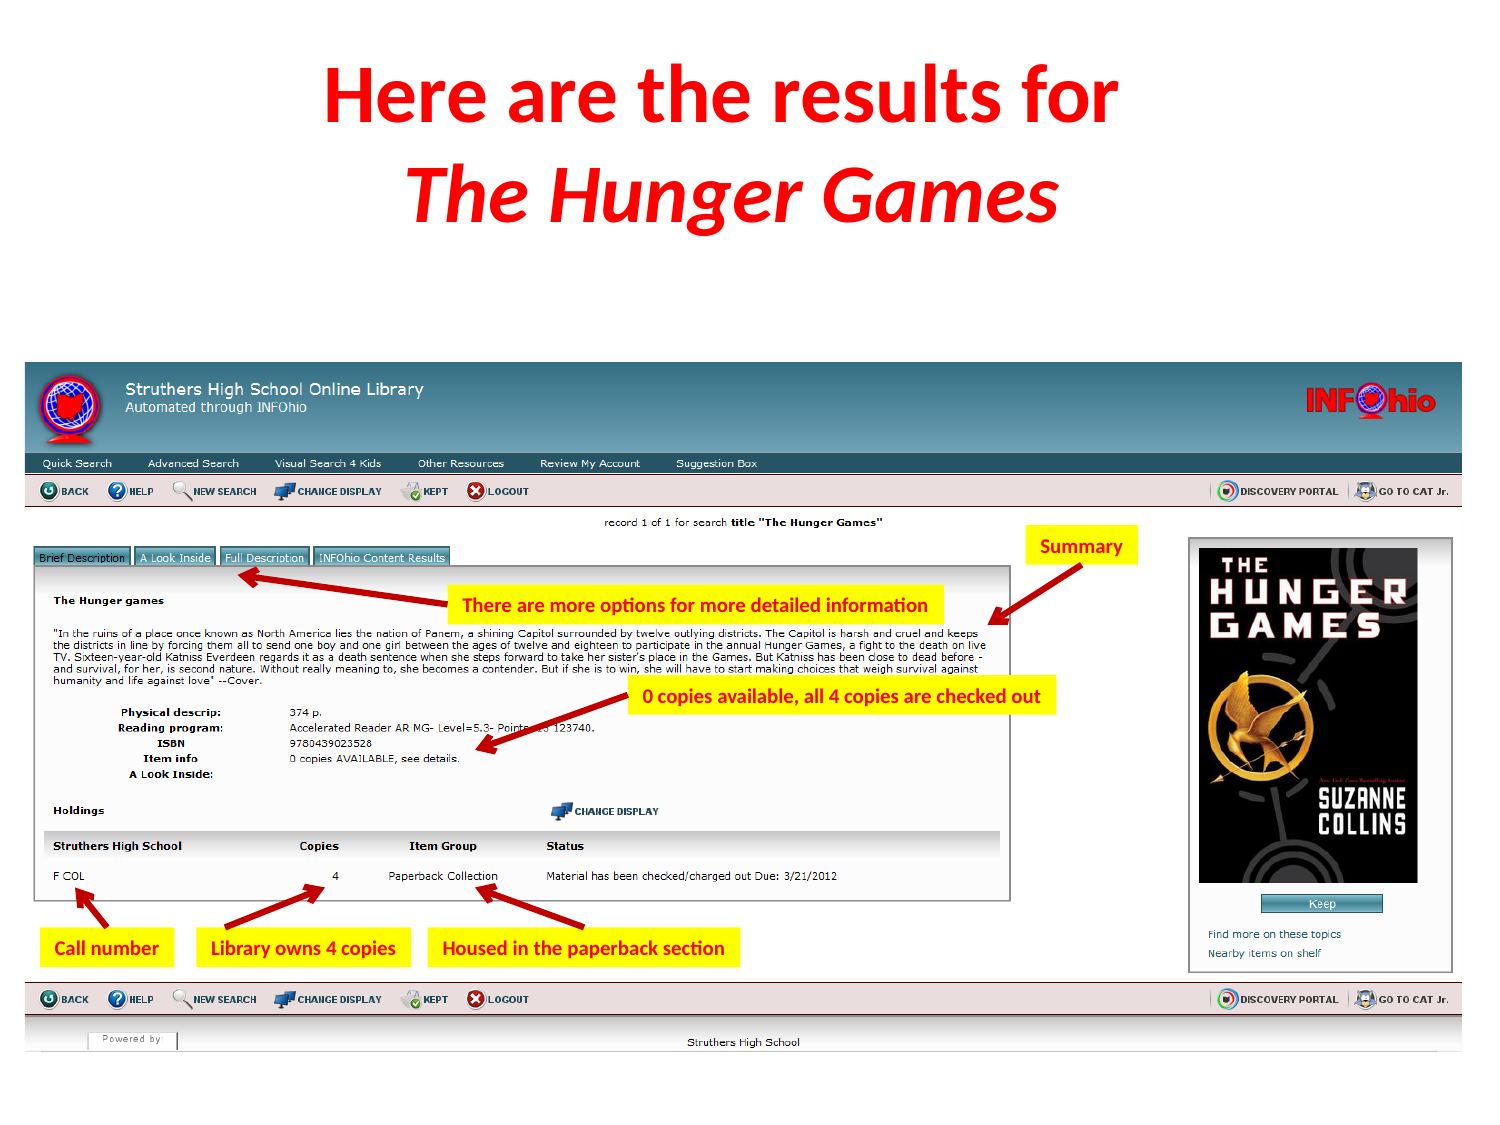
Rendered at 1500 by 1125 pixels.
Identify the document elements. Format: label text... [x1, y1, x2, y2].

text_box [74, 887, 108, 928]
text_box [474, 887, 585, 928]
text_box Here are the results for The Hunger Games [308, 32, 1155, 247]
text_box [474, 694, 626, 751]
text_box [224, 887, 326, 928]
picture [24, 362, 1463, 1052]
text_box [987, 565, 1082, 626]
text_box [237, 574, 445, 606]
